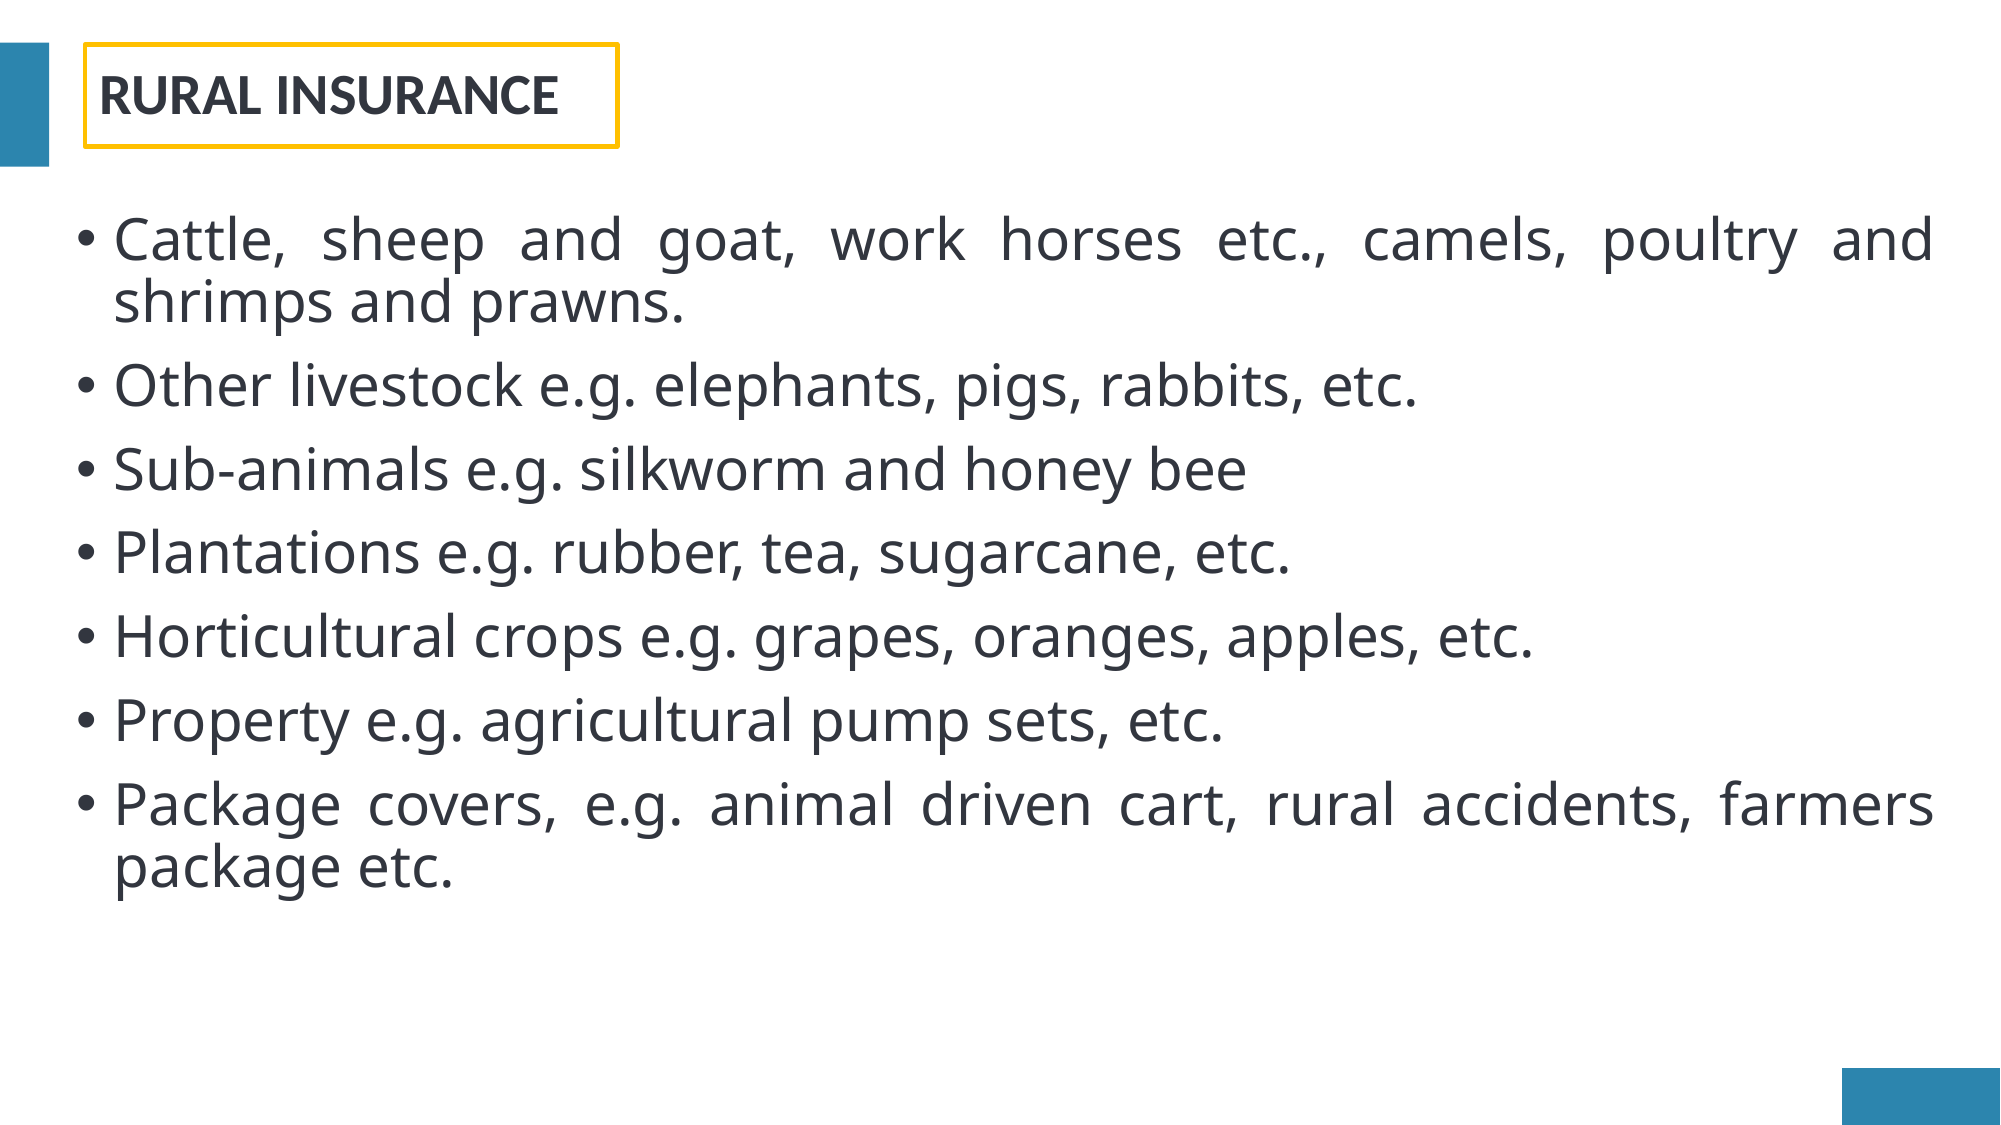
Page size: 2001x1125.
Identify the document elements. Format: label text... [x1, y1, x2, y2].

list Cattle, sheep and goat, work horses etc., camels, poultry and shrimps and prawns. Other livestock e.g. elephants, pigs, rabbits, etc. Sub-animals e.g. silkworm and honey bee Plantations e.g. rubber, tea, sugarcane, etc. Horticultural crops e.g. grapes, oranges, apples, etc. Property e.g. agricultural pump sets, etc. Package covers, e.g. animal driven cart, rural accidents, farmers package etc. [60, 202, 1951, 1014]
title RURAL INSURANCE [85, 44, 618, 147]
